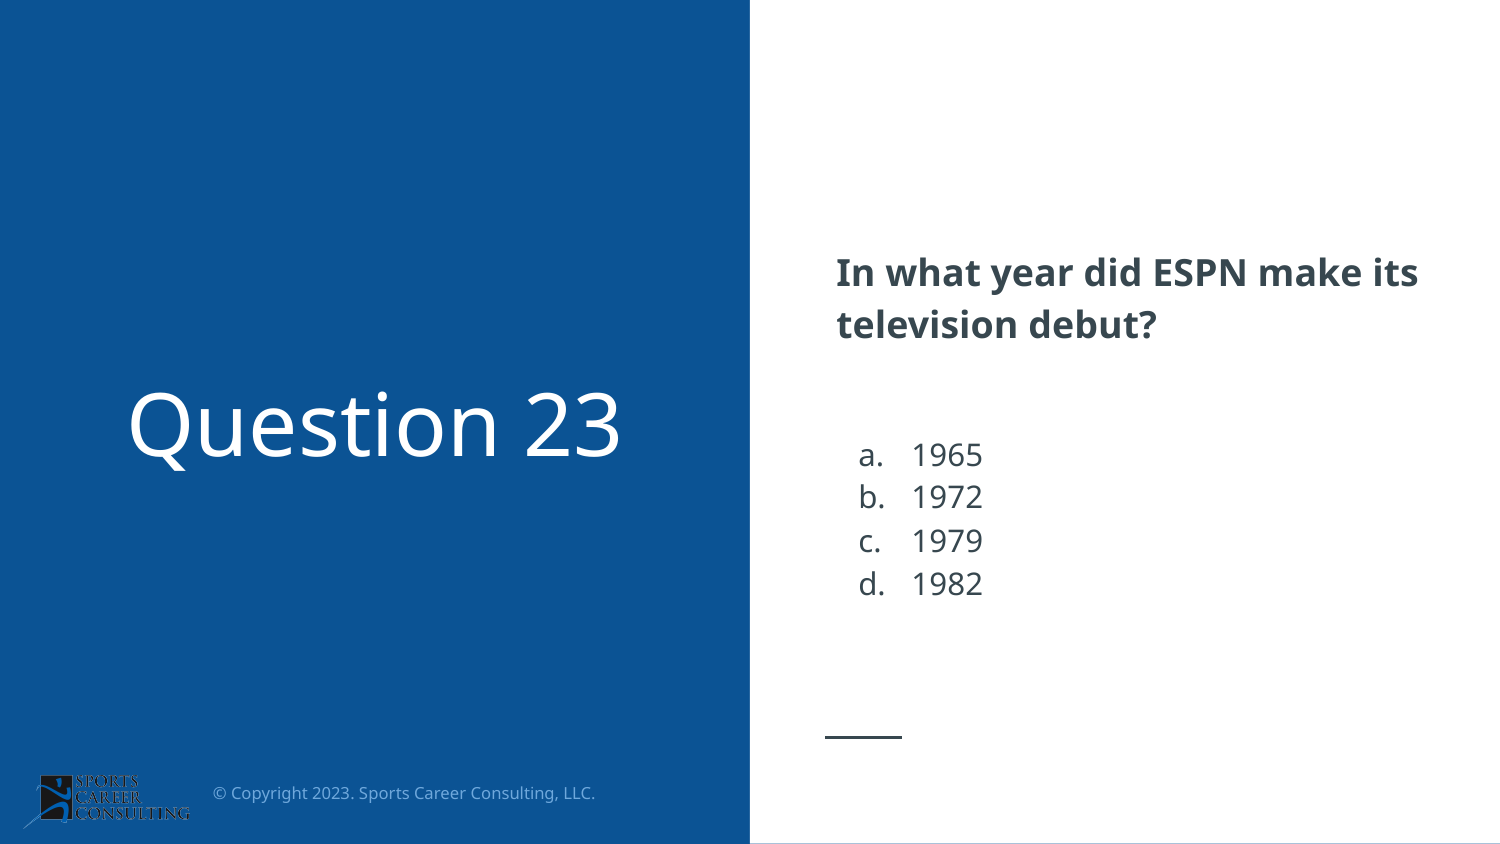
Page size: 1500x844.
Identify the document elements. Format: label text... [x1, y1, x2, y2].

title Question 23 [43, 298, 708, 546]
text_box © Copyright 2023. Sports Career Consulting, LLC. [197, 767, 750, 838]
list In what year did ESPN make its television debut? 1965 1972 1979 1982 [821, 118, 1466, 725]
picture [22, 774, 190, 829]
